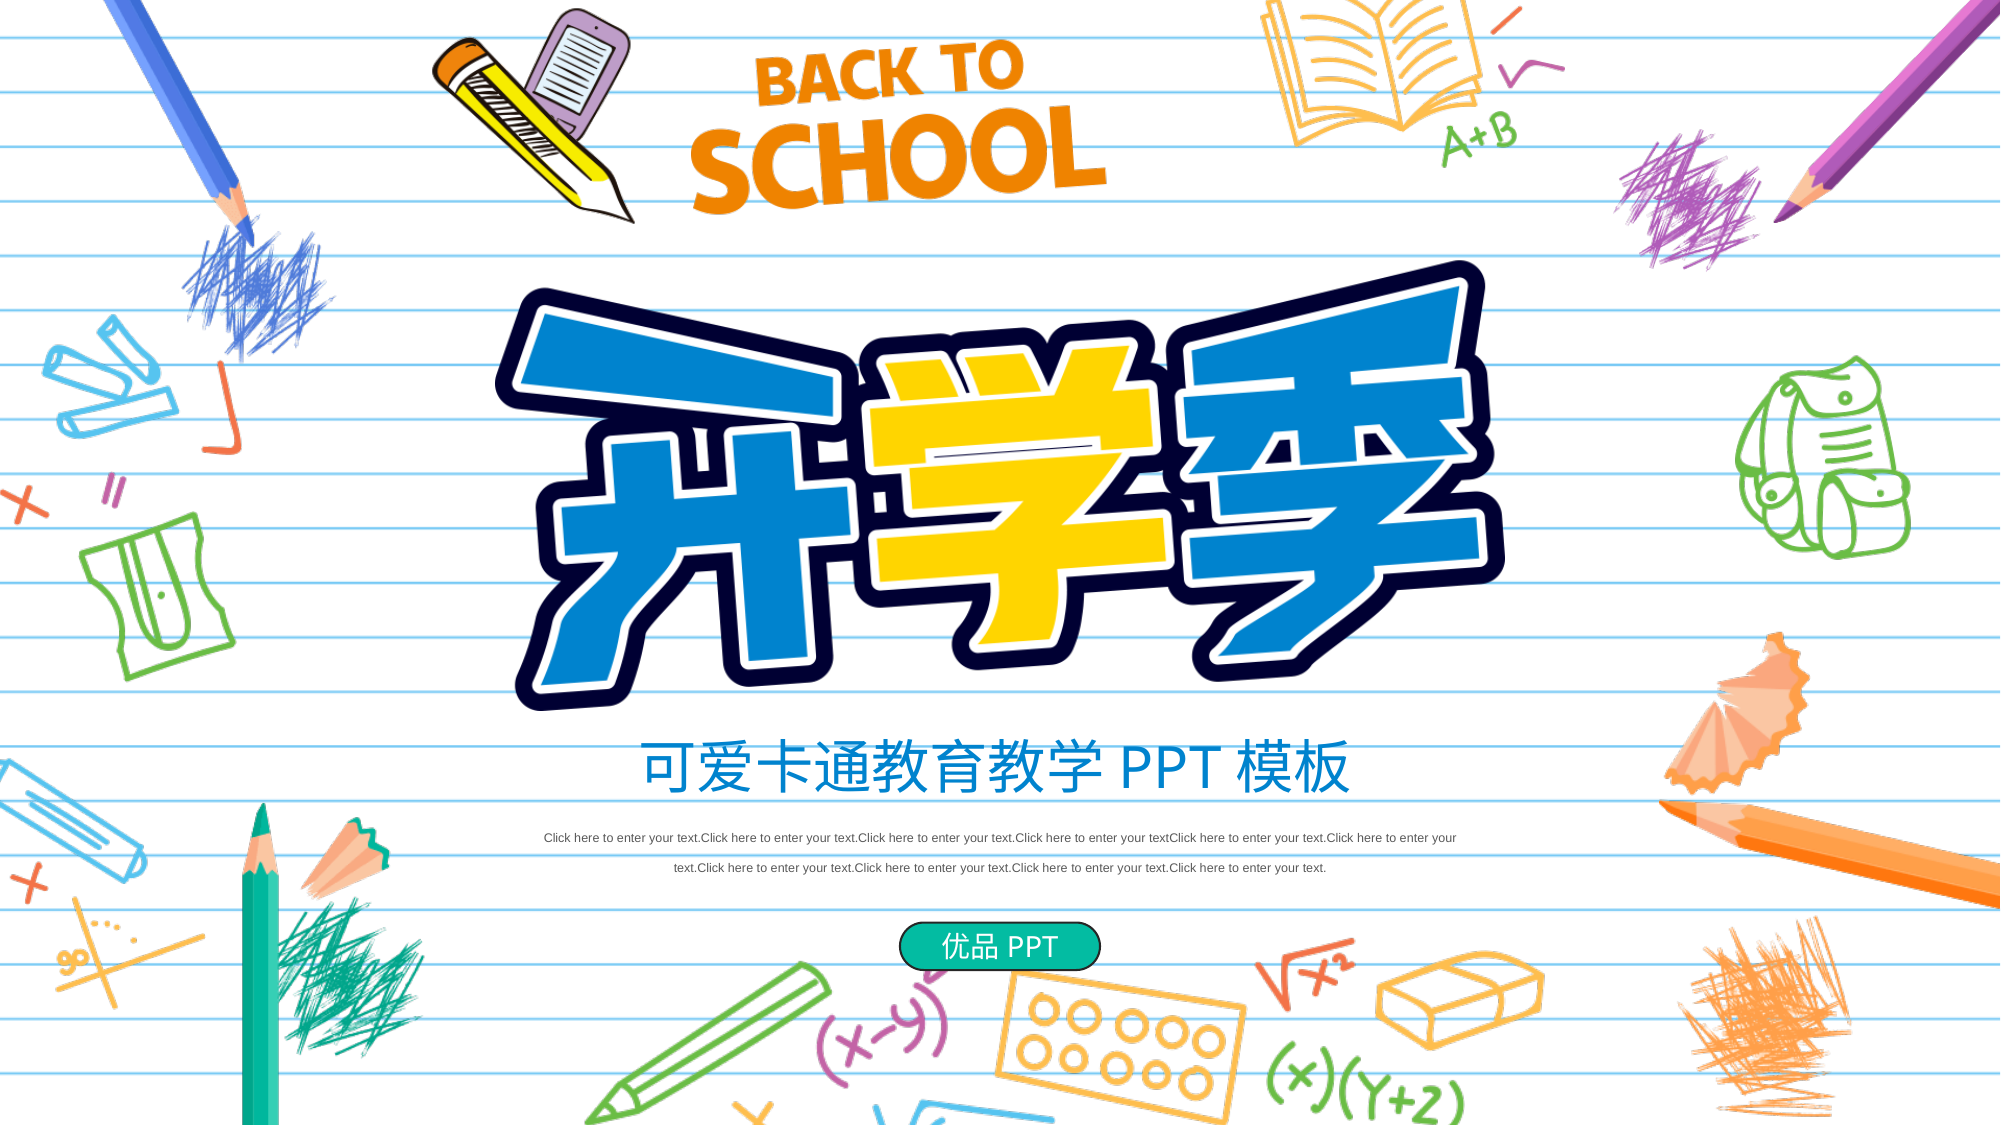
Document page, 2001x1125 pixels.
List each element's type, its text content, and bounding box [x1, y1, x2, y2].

picture [0, 0, 2001, 1125]
text_box Click here to enter your text.Click here to enter your text.Click here to enter your text.Click here to enter your textClick here to enter your text.Click here to enter your text.Click here to enter your text.Click here to enter your text.Click here to enter your text.Click here to enter your text. [525, 807, 1475, 883]
text_box 可爱卡通教育教学PPT模板 [515, 722, 1475, 807]
